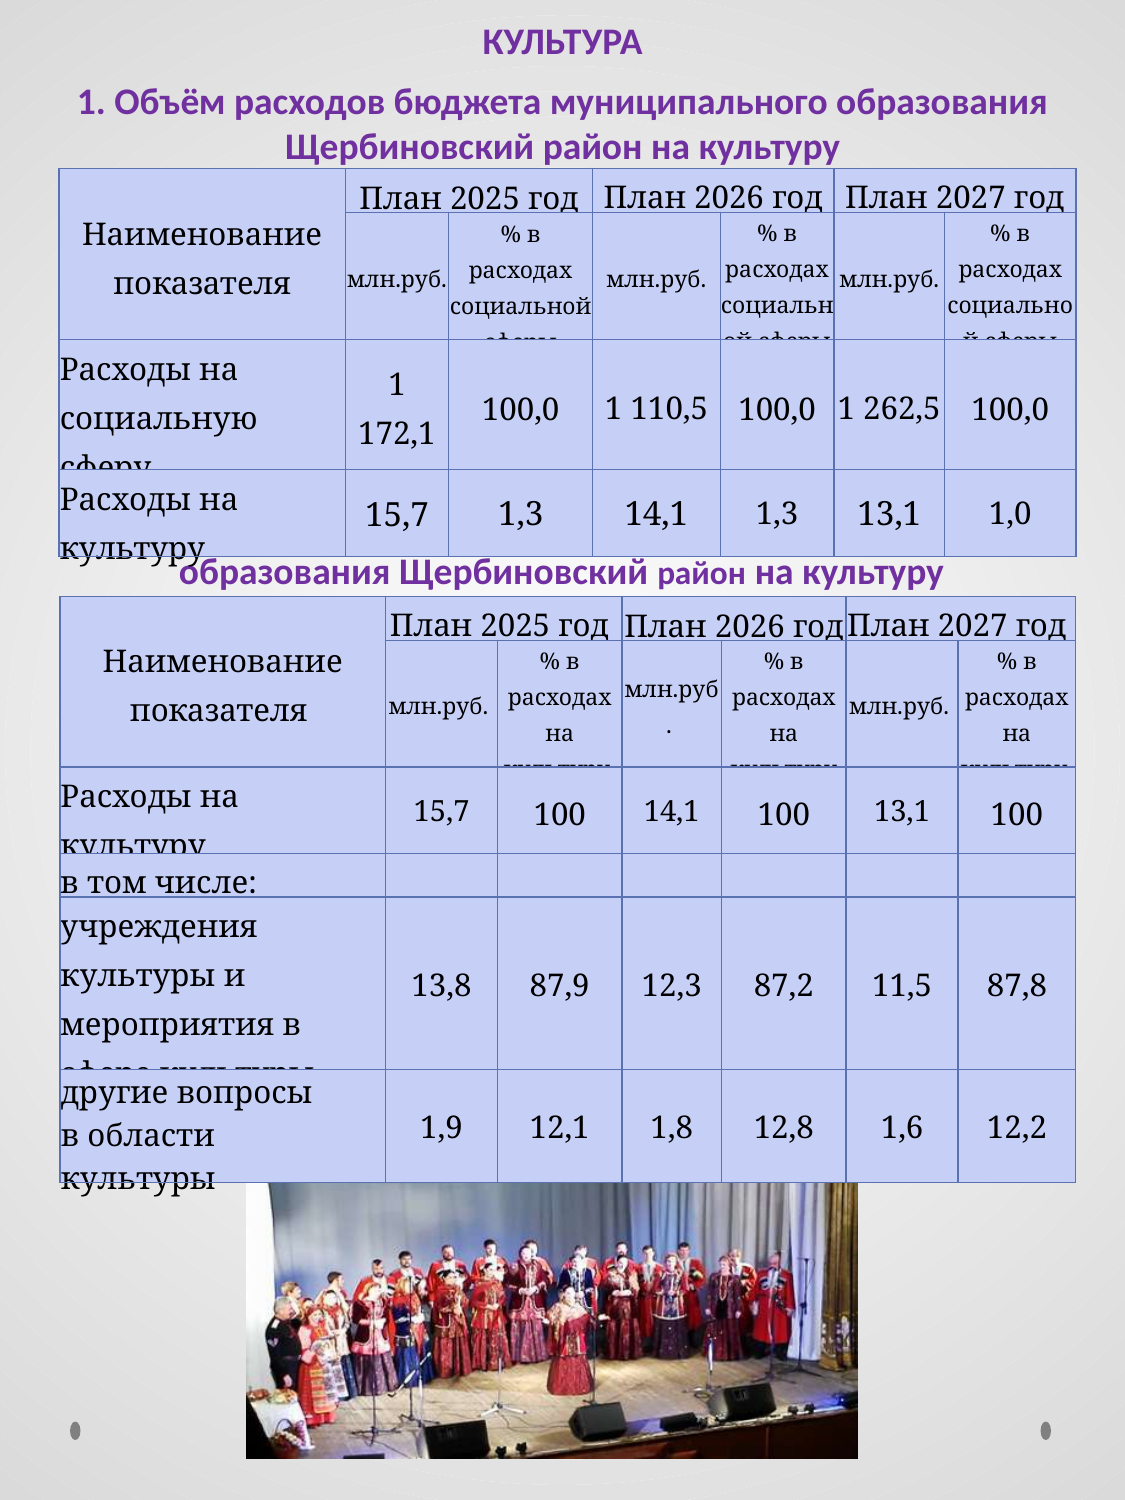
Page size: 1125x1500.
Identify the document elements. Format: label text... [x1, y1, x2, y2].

table_header Наименование показателя [60, 169, 345, 339]
table_cell 100,0 [945, 340, 1075, 469]
text_box [246, 1183, 858, 1459]
table_cell 1 110,5 [593, 340, 720, 469]
table_cell 100 [959, 768, 1075, 853]
table_cell 1,9 [386, 1070, 497, 1182]
table_cell % в расходах социальной сферы [449, 213, 592, 339]
table_header План 2025 год [346, 169, 592, 212]
table_cell 14,1 [623, 768, 721, 853]
table_cell % в расходах на культуру [498, 641, 621, 766]
table_cell [623, 854, 721, 896]
table_cell млн.руб. [346, 213, 448, 339]
table_cell 1 172,1 [346, 340, 448, 469]
table_cell 1,0 [945, 470, 1075, 556]
table_cell % в расходах социальной сферы [945, 213, 1075, 339]
table_cell 12,3 [623, 898, 721, 1069]
text_box 2. Структура расходов бюджета муниципального образования Щербиновский район на культуру [53, 501, 1069, 592]
table_cell 14,1 [593, 470, 720, 556]
table_cell млн.руб. [593, 213, 720, 339]
table_cell [722, 854, 845, 896]
table_cell [959, 854, 1075, 896]
table_cell другие вопросы в области культуры [61, 1070, 385, 1182]
table_header План 2025 год [386, 597, 621, 640]
table_cell 87,8 [959, 898, 1075, 1069]
table_cell [498, 854, 621, 896]
table_cell 1,3 [721, 470, 833, 556]
table_cell млн.руб. [847, 641, 957, 766]
table_cell учреждения культуры и мероприятия в сфере культуры [61, 898, 385, 1069]
table_cell 15,7 [386, 768, 497, 853]
table_cell 87,2 [722, 898, 845, 1069]
table_header План 2027 год [847, 597, 1075, 640]
table_cell Расходы на культуру [60, 470, 345, 556]
table_cell 1,8 [623, 1070, 721, 1182]
table_header План 2026 год [593, 169, 833, 212]
table_cell 1,6 [847, 1070, 957, 1182]
table_cell 12,2 [959, 1070, 1075, 1182]
table_cell млн.руб. [386, 641, 497, 766]
table_cell 100 [722, 768, 845, 853]
table_cell млн.руб. [623, 641, 721, 766]
table_cell 13,8 [386, 898, 497, 1069]
table_cell в том числе: [61, 854, 385, 896]
table_cell % в расходах социальной сферы [721, 213, 833, 339]
table_cell % в расходах на культуру [722, 641, 845, 766]
table_header План 2026 год [623, 597, 845, 640]
table_cell 1 262,5 [835, 340, 944, 469]
table_cell 12,1 [498, 1070, 621, 1182]
table_header План 2027 год [835, 169, 1075, 212]
table_cell 87,9 [498, 898, 621, 1069]
table_cell Расходы на социальную сферу [60, 340, 345, 469]
table_cell 100,0 [449, 340, 592, 469]
table_cell % в расходах на культуру [959, 641, 1075, 766]
table_cell 11,5 [847, 898, 957, 1069]
table_cell Расходы на культуру [61, 768, 385, 853]
table_cell млн.руб. [835, 213, 944, 339]
table_cell [386, 854, 497, 896]
table_cell [847, 854, 957, 896]
table_cell 12,8 [722, 1070, 845, 1182]
table_cell 100,0 [721, 340, 833, 469]
table_header Наименование показателя [61, 597, 385, 766]
table_cell 13,1 [847, 768, 957, 853]
table_cell 15,7 [346, 470, 448, 556]
text_box КУЛЬТУРА 1. Объём расходов бюджета муниципального образования Щербиновский район на культуру [48, 17, 1077, 167]
table_cell 13,1 [835, 470, 944, 556]
table_cell 1,3 [449, 470, 592, 556]
table_cell 100 [498, 768, 621, 853]
